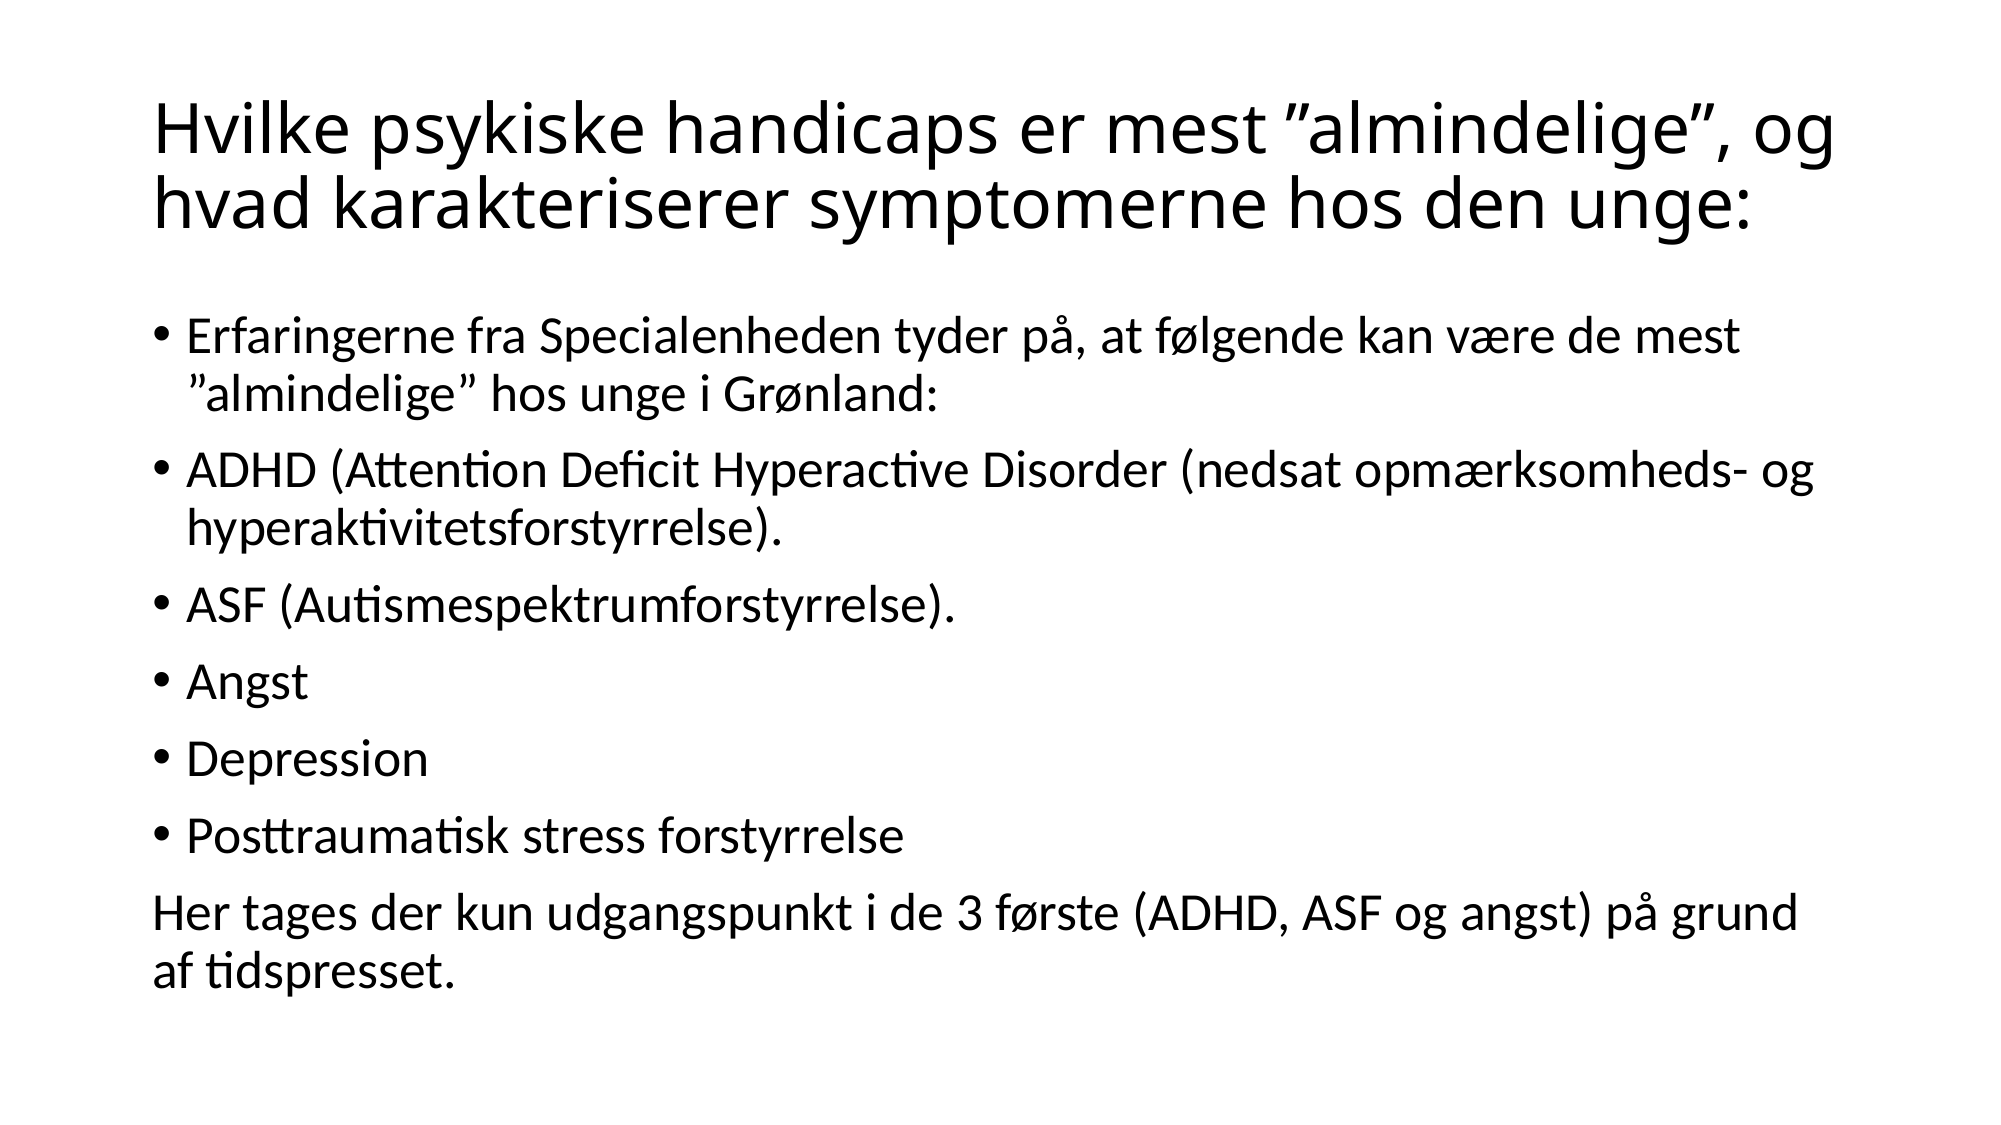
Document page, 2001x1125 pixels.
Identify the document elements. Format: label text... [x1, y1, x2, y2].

title Hvilke psykiske handicaps er mest ”almindelige”, og hvad karakteriserer symptomerne hos den unge: [137, 59, 1863, 278]
list Erfaringerne fra Specialenheden tyder på, at følgende kan være de mest ”almindelige” hos unge i Grønland: ADHD (Attention Deficit Hyperactive Disorder (nedsat opmærksomheds- og hyperaktivitetsforstyrrelse). ASF (Autismespektrumforstyrrelse). Angst Depression Posttraumatisk stress forstyrrelse Her tages der kun udgangspunkt i de 3 første (ADHD, ASF og angst) på grund af tidspresset. [137, 299, 1863, 1014]
